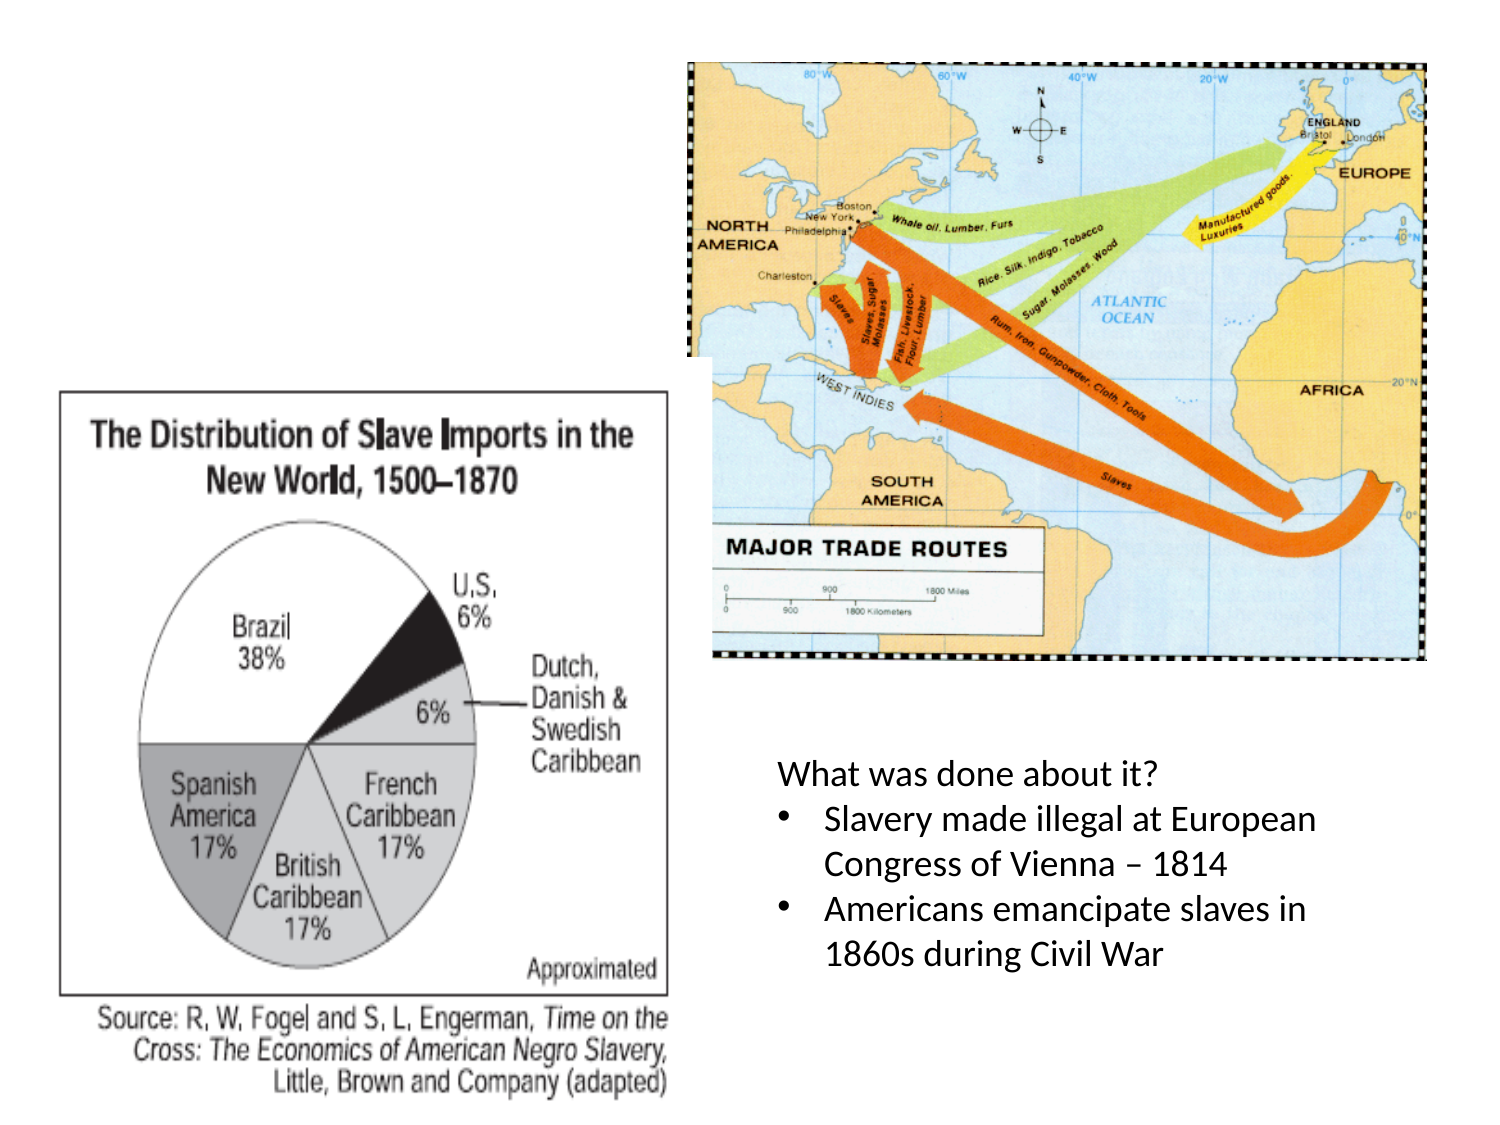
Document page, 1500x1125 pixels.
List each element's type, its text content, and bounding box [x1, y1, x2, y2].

picture [2, 357, 713, 1125]
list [687, 62, 1427, 661]
text_box What was done about it? Slavery made illegal at European Congress of Vienna – 1814 Americans emancipate slaves in 1860s during Civil War [762, 741, 1375, 981]
